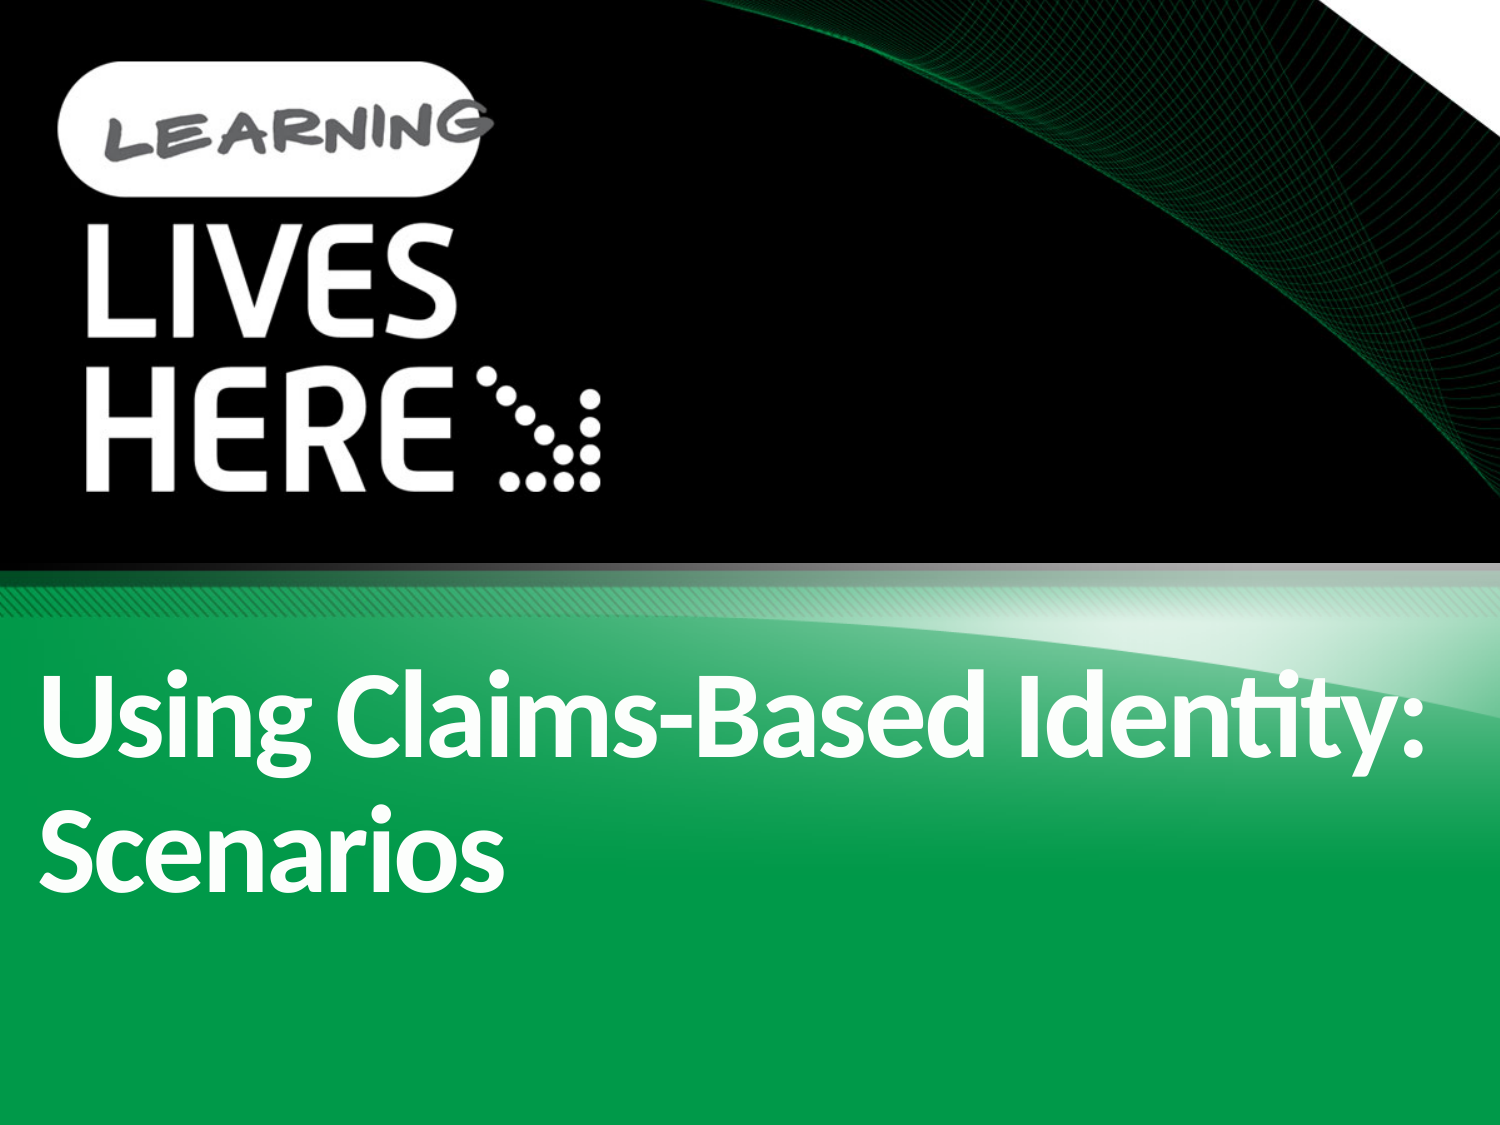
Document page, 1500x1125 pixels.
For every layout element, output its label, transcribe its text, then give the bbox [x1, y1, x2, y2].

title Using Claims-Based Identity: Scenarios [37, 650, 1450, 900]
picture [0, 0, 1500, 1125]
